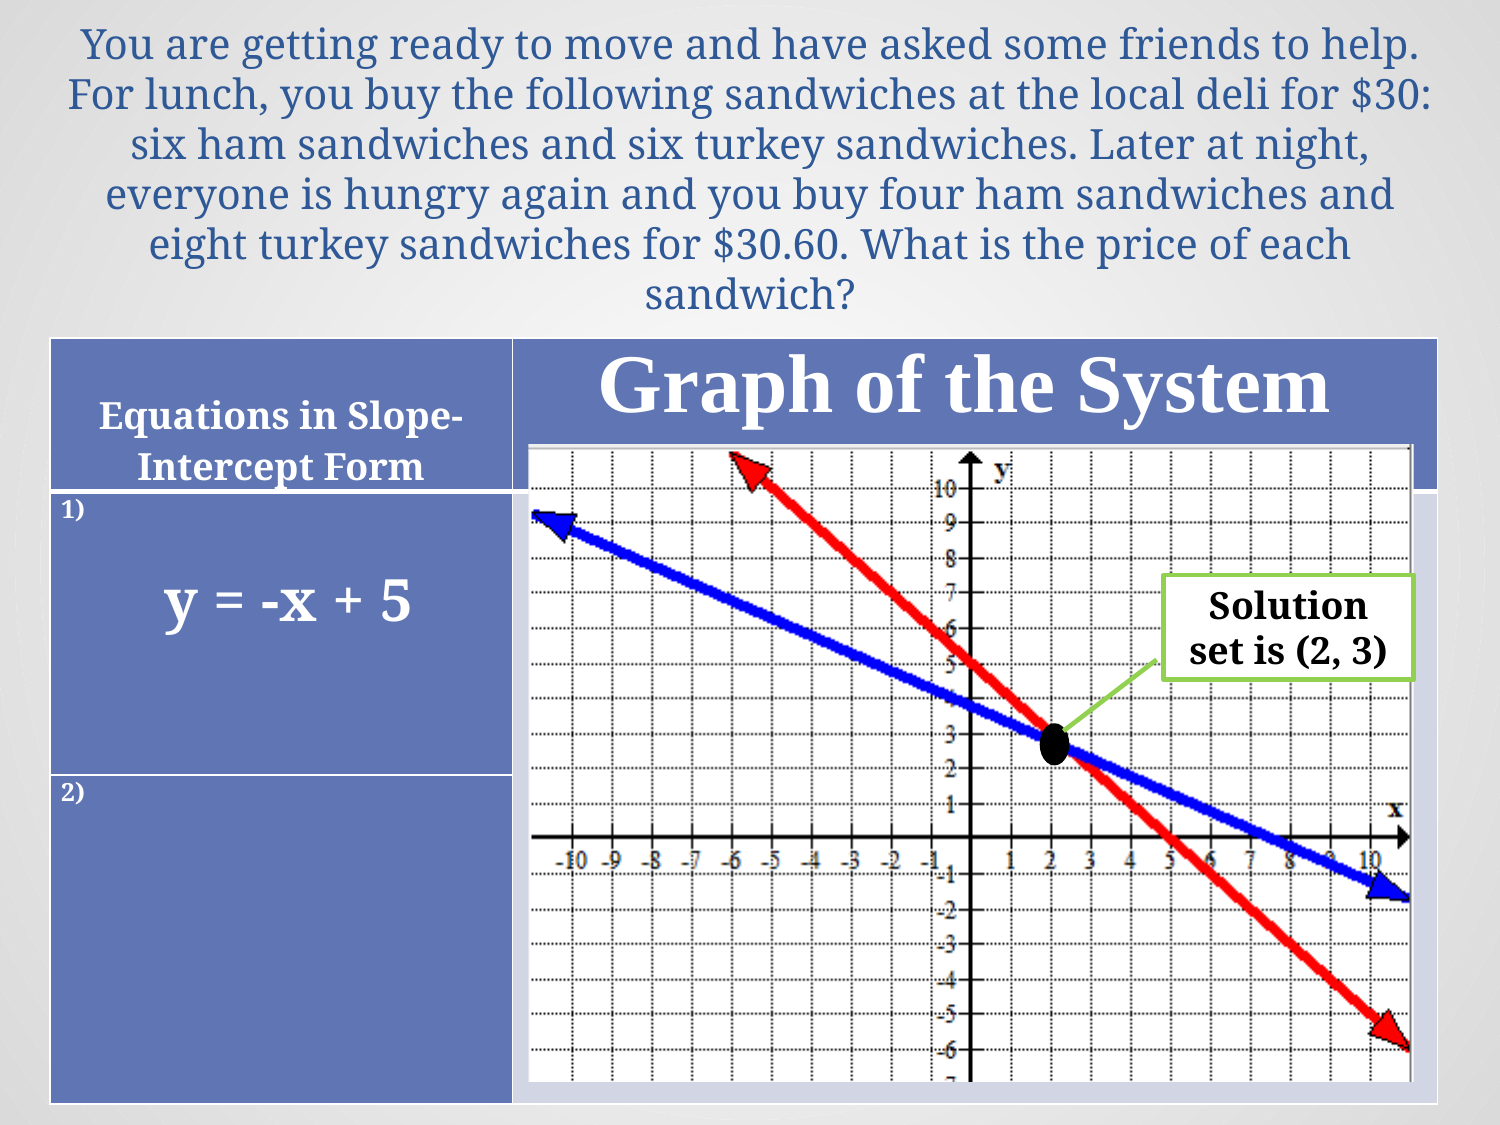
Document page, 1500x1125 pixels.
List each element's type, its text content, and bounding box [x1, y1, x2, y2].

picture [528, 444, 1414, 1083]
text_box You are getting ready to move and have asked some friends to help. For lunch, you buy the following sandwiches at the local deli for $30: six ham sandwiches and six turkey sandwiches. Later at night, everyone is hungry again and you buy four ham sandwiches and eight turkey sandwiches for $30.60. What is the price of each sandwich? [50, 50, 1450, 325]
